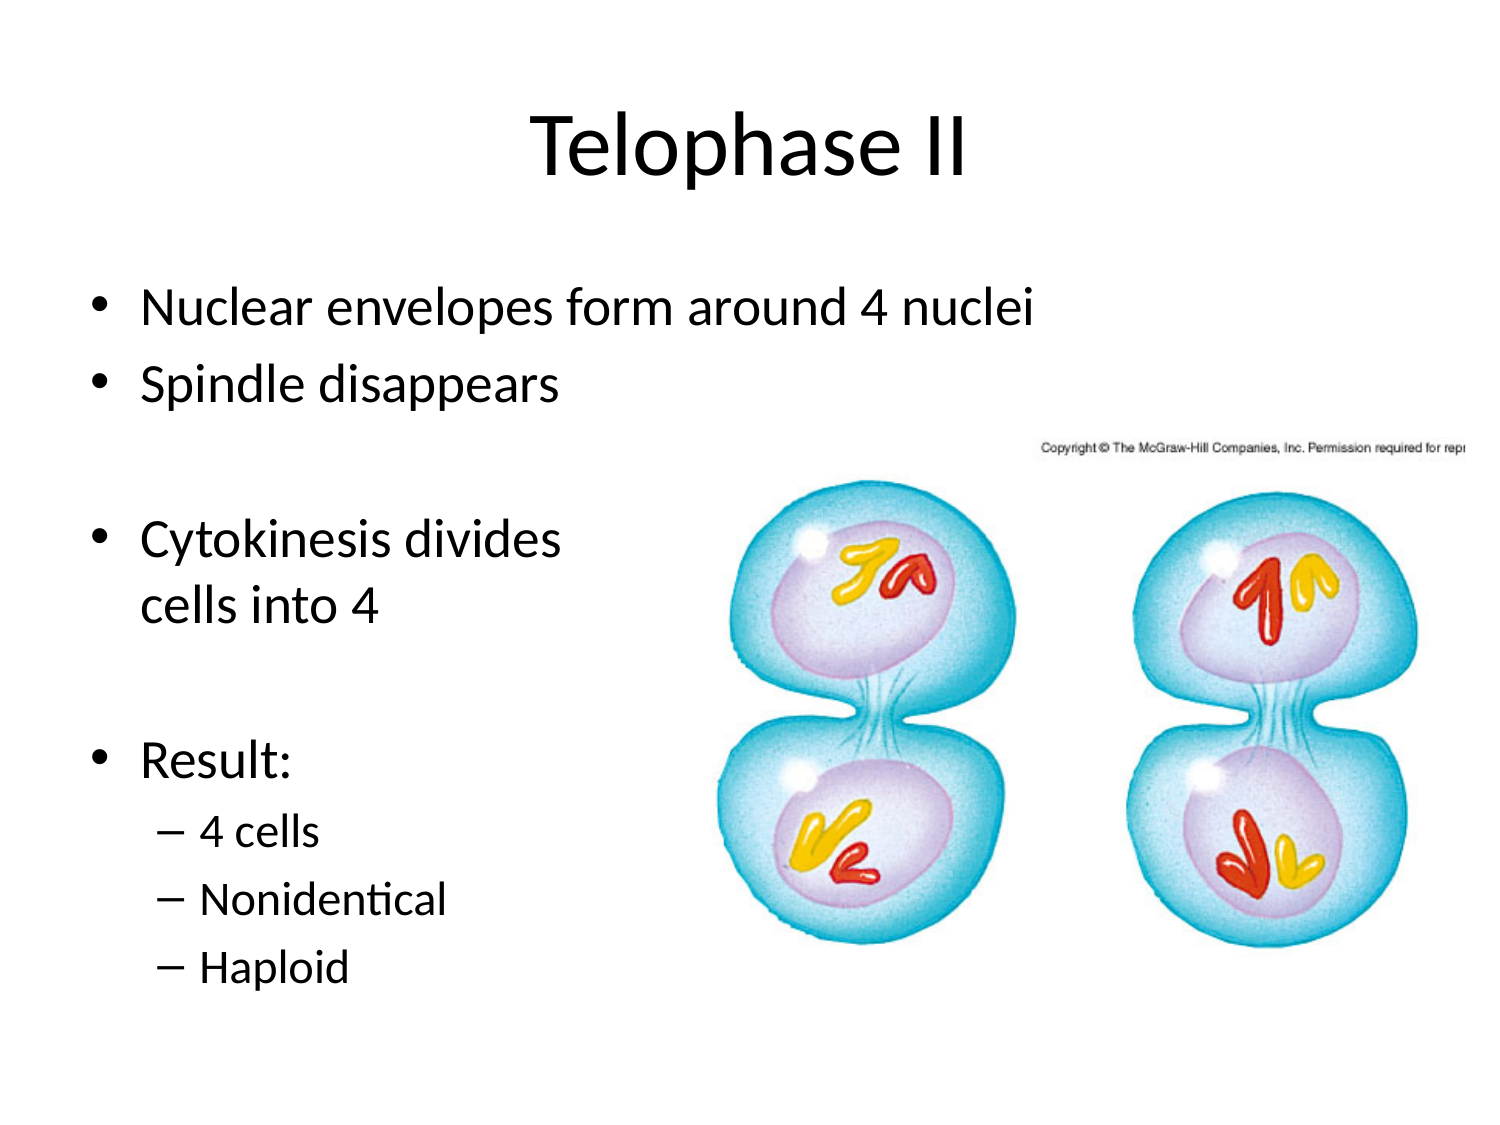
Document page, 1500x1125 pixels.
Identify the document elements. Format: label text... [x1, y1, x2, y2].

picture [687, 437, 1466, 1006]
list Nuclear envelopes form around 4 nuclei Spindle disappears Cytokinesis divides cells into 4 Result: 4 cells Nonidentical Haploid [75, 262, 1425, 1005]
title Telophase II [75, 45, 1425, 233]
